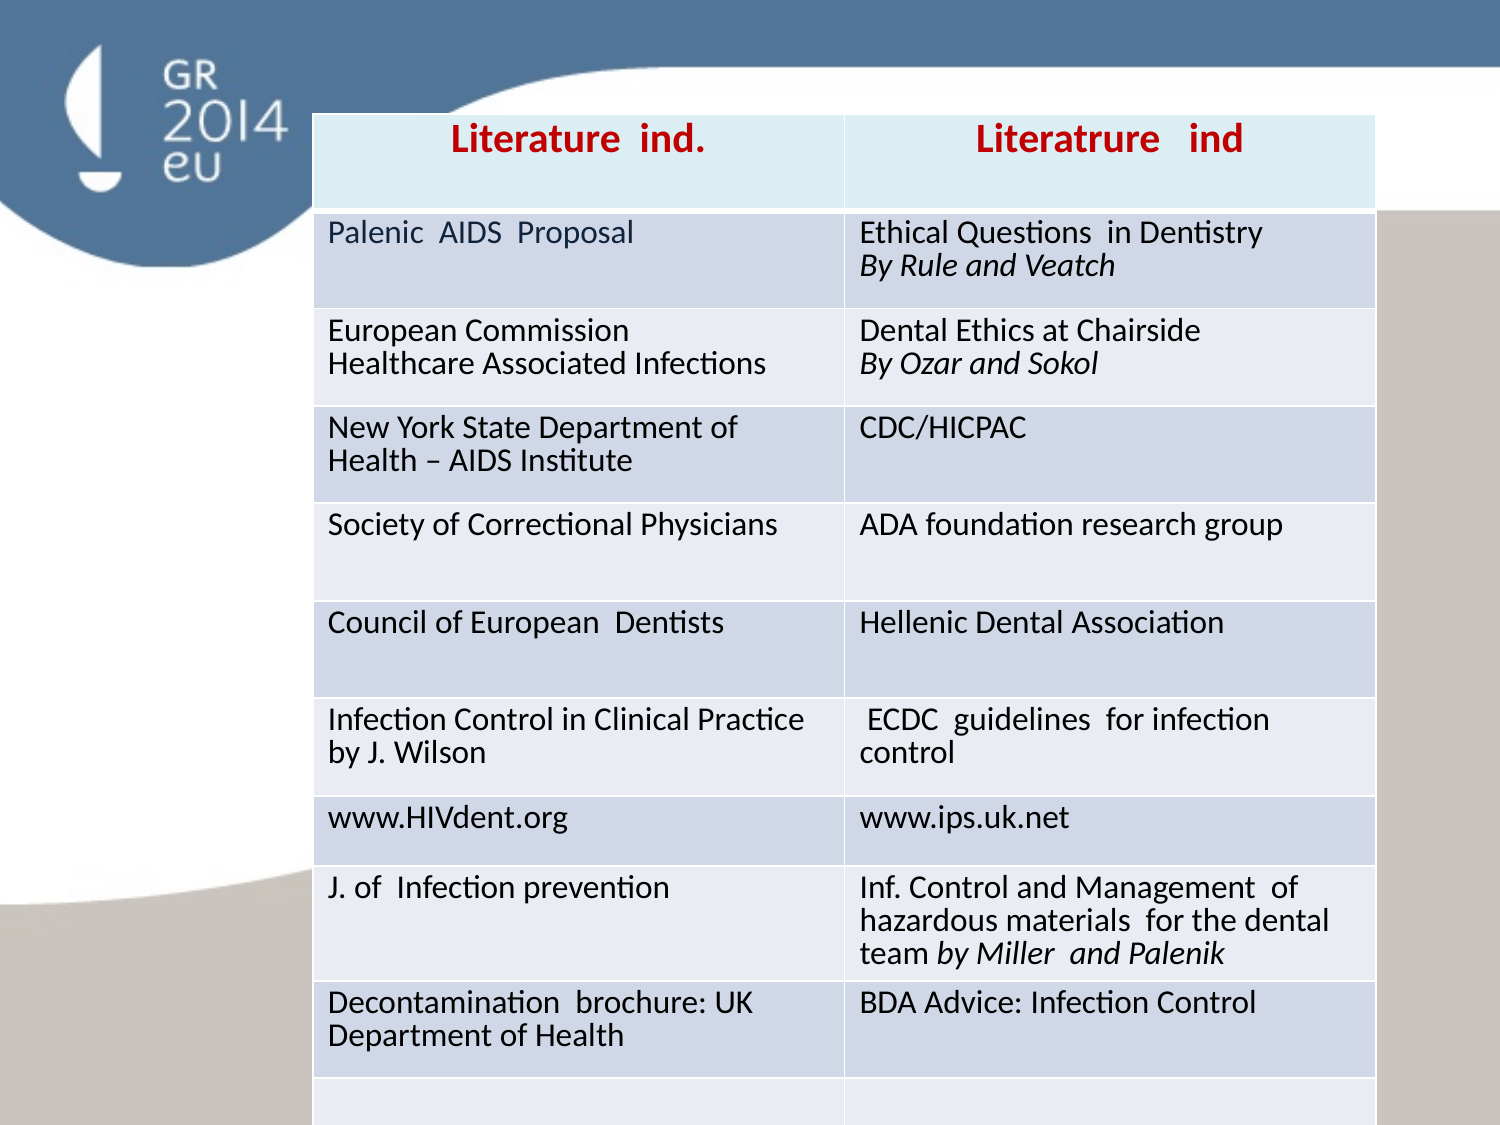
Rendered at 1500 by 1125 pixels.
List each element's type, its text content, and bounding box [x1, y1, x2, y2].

table_cell Hellenic Dental Association [845, 602, 1375, 697]
table_cell www.HIVdent.org [314, 797, 844, 865]
table_cell Palenic AIDS Proposal [314, 214, 844, 308]
table_header Literature ind. [314, 115, 844, 208]
table_cell ADA foundation research group [845, 504, 1375, 600]
table_cell Dental Ethics at Chairside By Ozar and Sokol [845, 309, 1375, 405]
table_cell European Commission Healthcare Associated Infections [314, 309, 844, 405]
table_cell www.ips.uk.net [845, 797, 1375, 865]
table_cell New York State Department of Health – AIDS Institute [314, 407, 844, 502]
table_header Literatrure ind [845, 115, 1375, 208]
table_cell Ethical Questions in Dentistry By Rule and Veatch [845, 214, 1375, 308]
table_cell Inf. Control and Management of hazardous materials for the dental team by Miller and Palenik [845, 867, 1375, 980]
table_cell J. of Infection prevention [314, 867, 844, 980]
table_cell [845, 1079, 1375, 1125]
table_cell Society of Correctional Physicians [314, 504, 844, 600]
table_cell CDC/HICPAC [845, 407, 1375, 502]
table_cell BDA Advice: Infection Control [845, 982, 1375, 1077]
table_cell Council of European Dentists [314, 602, 844, 697]
table_cell ECDC guidelines for infection control [845, 699, 1375, 795]
table_cell Decontamination brochure: UK Department of Health [314, 982, 844, 1077]
table_cell [314, 1079, 844, 1125]
table_cell Infection Control in Clinical Practice by J. Wilson [314, 699, 844, 795]
